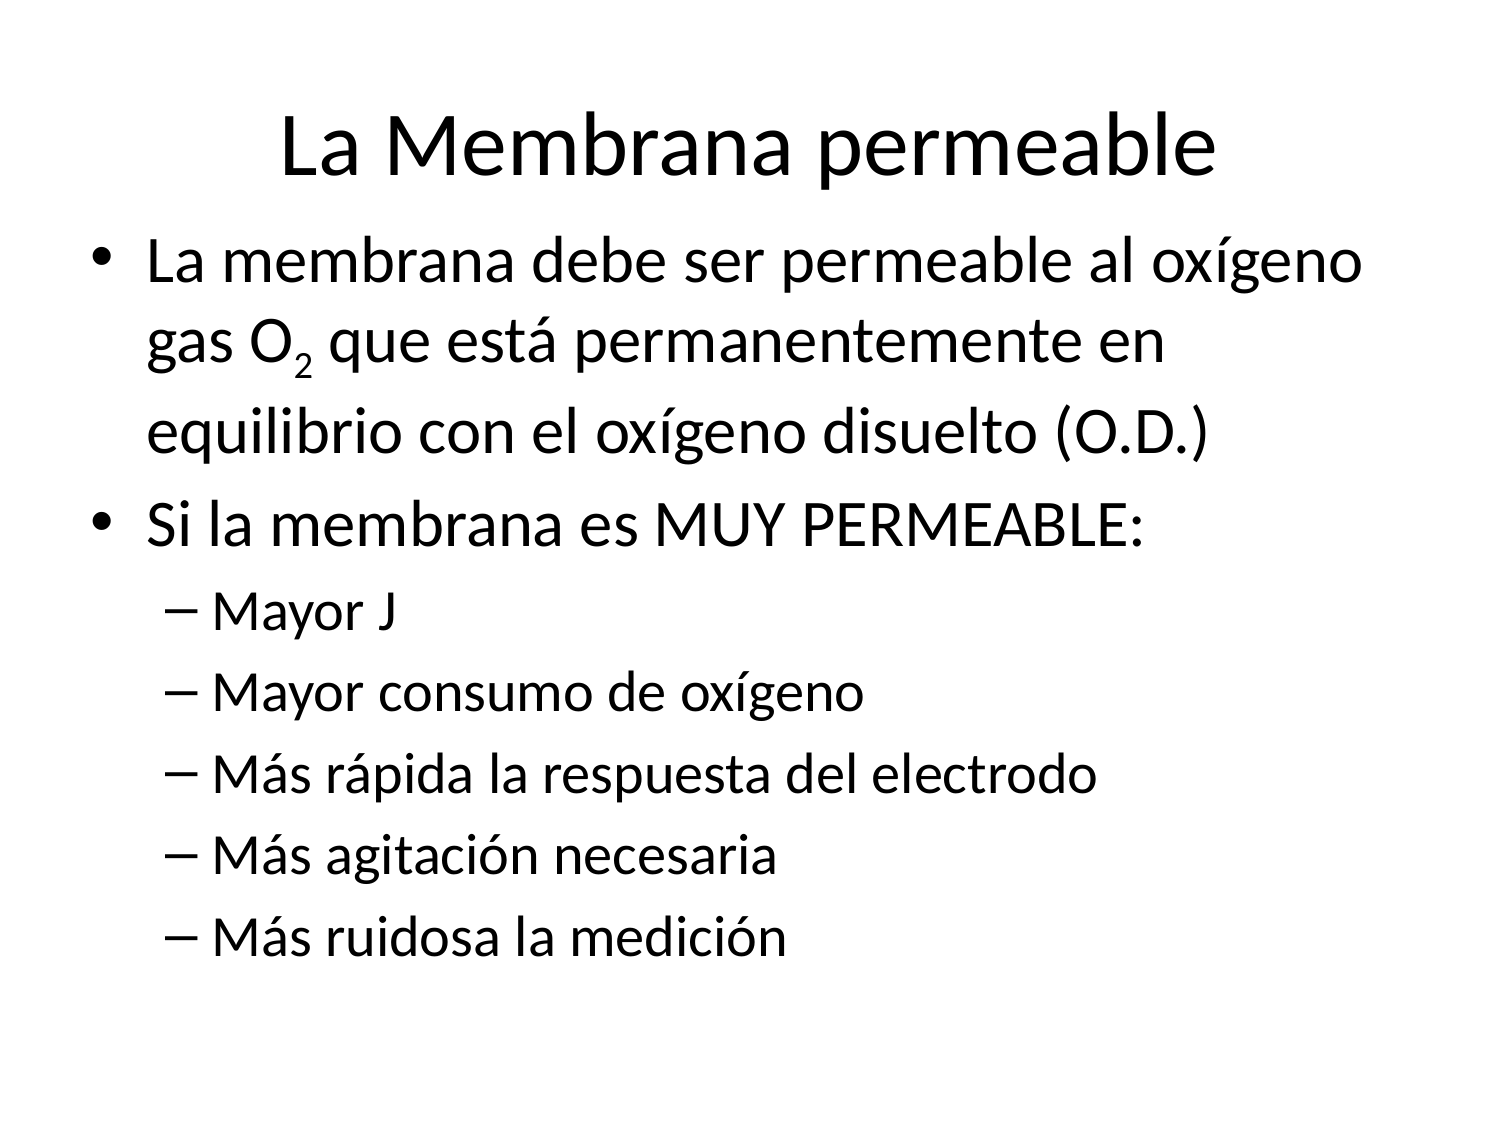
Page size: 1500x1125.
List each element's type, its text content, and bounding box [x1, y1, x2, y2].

title La Membrana permeable [75, 45, 1425, 208]
list La membrana debe ser permeable al oxígeno gas O2 que está permanentemente en equilibrio con el oxígeno disuelto (O.D.) Si la membrana es MUY PERMEABLE: Mayor J Mayor consumo de oxígeno Más rápida la respuesta del electrodo Más agitación necesaria Más ruidosa la medición [75, 208, 1425, 1005]
